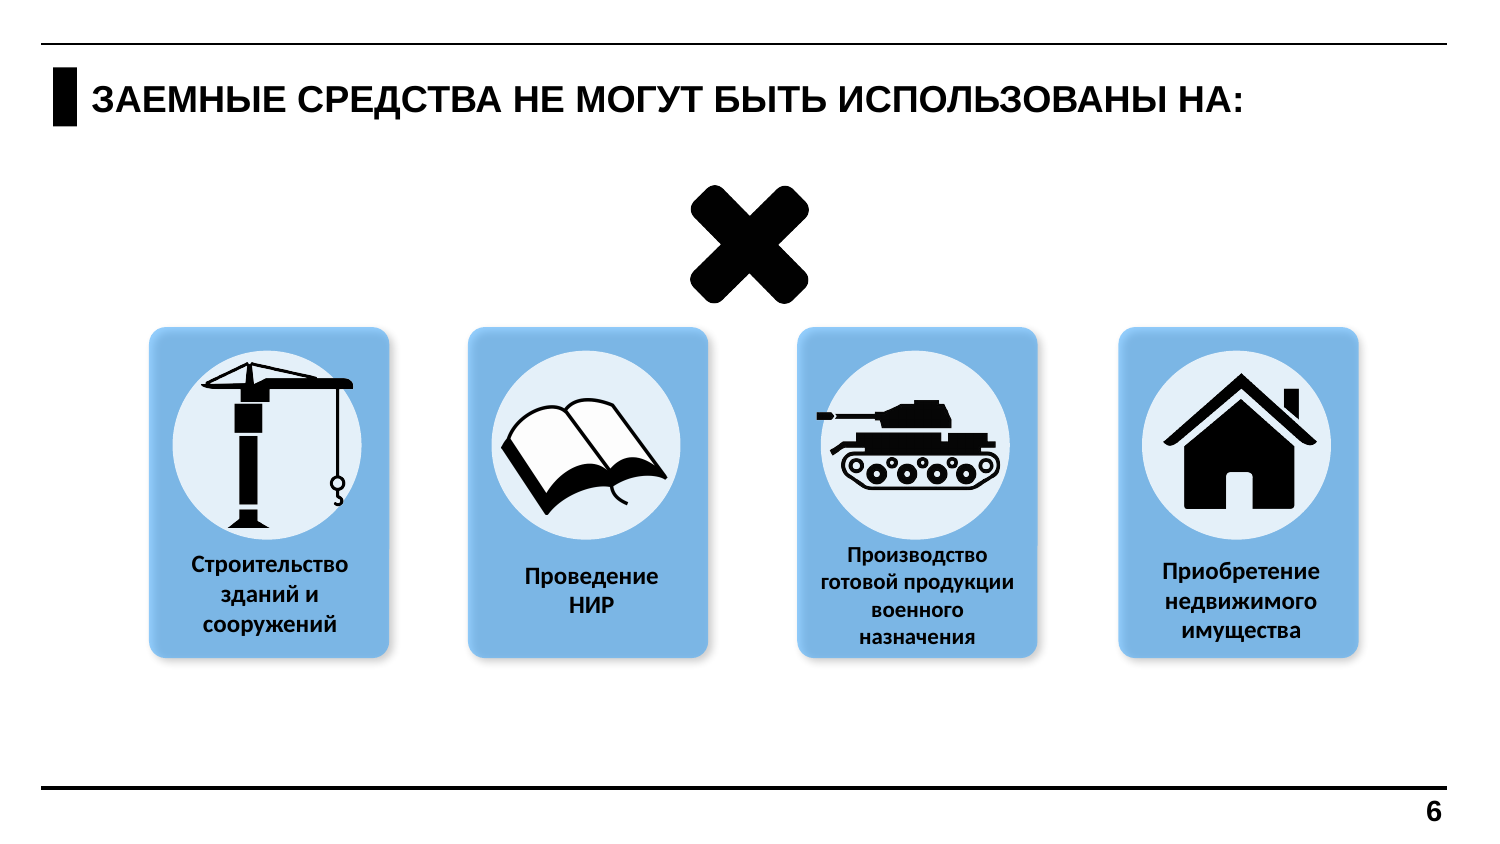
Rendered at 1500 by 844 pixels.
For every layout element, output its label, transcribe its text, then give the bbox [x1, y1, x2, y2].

text_box [851, 515, 979, 530]
text_box [491, 416, 496, 474]
text_box [795, 324, 1040, 530]
text_box [172, 391, 189, 499]
text_box [51, 65, 79, 129]
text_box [442, 551, 742, 642]
text_box [533, 524, 639, 540]
text_box [1142, 392, 1158, 498]
text_box [672, 405, 681, 485]
text_box 6 [1411, 795, 1447, 835]
text_box [1177, 350, 1296, 371]
text_box [468, 650, 709, 661]
text_box [146, 324, 392, 538]
text_box [505, 350, 668, 397]
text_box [144, 539, 396, 647]
text_box [465, 324, 711, 550]
picture [796, 350, 1033, 508]
text_box ЗАЕМНЫЕ СРЕДСТВА НЕ МОГУТ БЫТЬ ИСПОЛЬЗОВАНЫ НА: [79, 67, 1270, 128]
picture [501, 398, 668, 515]
picture [1163, 372, 1317, 510]
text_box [773, 531, 1081, 659]
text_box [1115, 546, 1367, 654]
text_box [151, 654, 387, 661]
text_box [1116, 324, 1361, 545]
picture [690, 185, 810, 304]
text_box [1176, 518, 1297, 540]
text_box [1322, 404, 1331, 486]
picture [194, 362, 360, 528]
text_box [224, 350, 311, 361]
